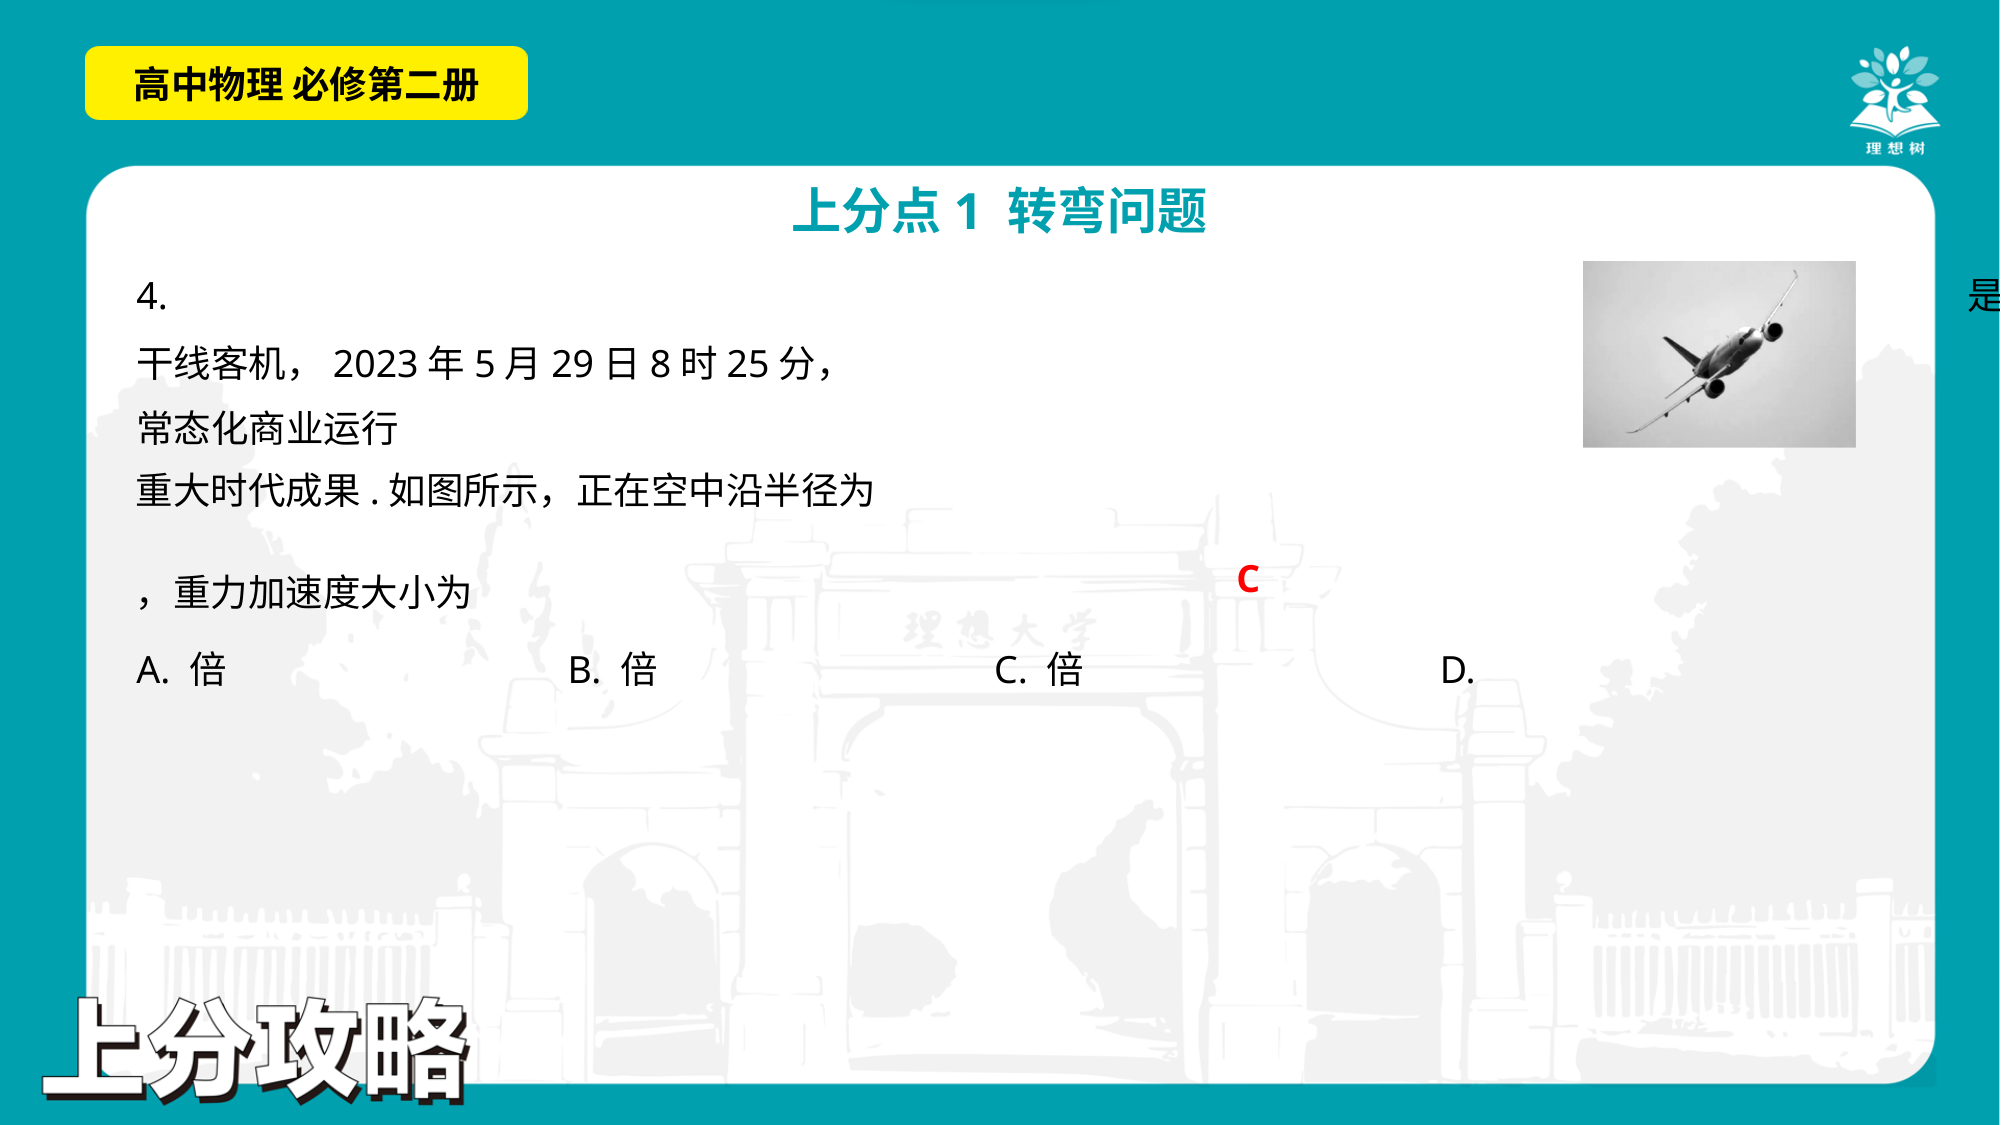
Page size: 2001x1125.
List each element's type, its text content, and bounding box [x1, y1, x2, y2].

picture [1987, 303, 2000, 309]
picture [1987, 297, 2000, 301]
text_box C [1221, 554, 1276, 599]
picture [0, 0, 2000, 1125]
